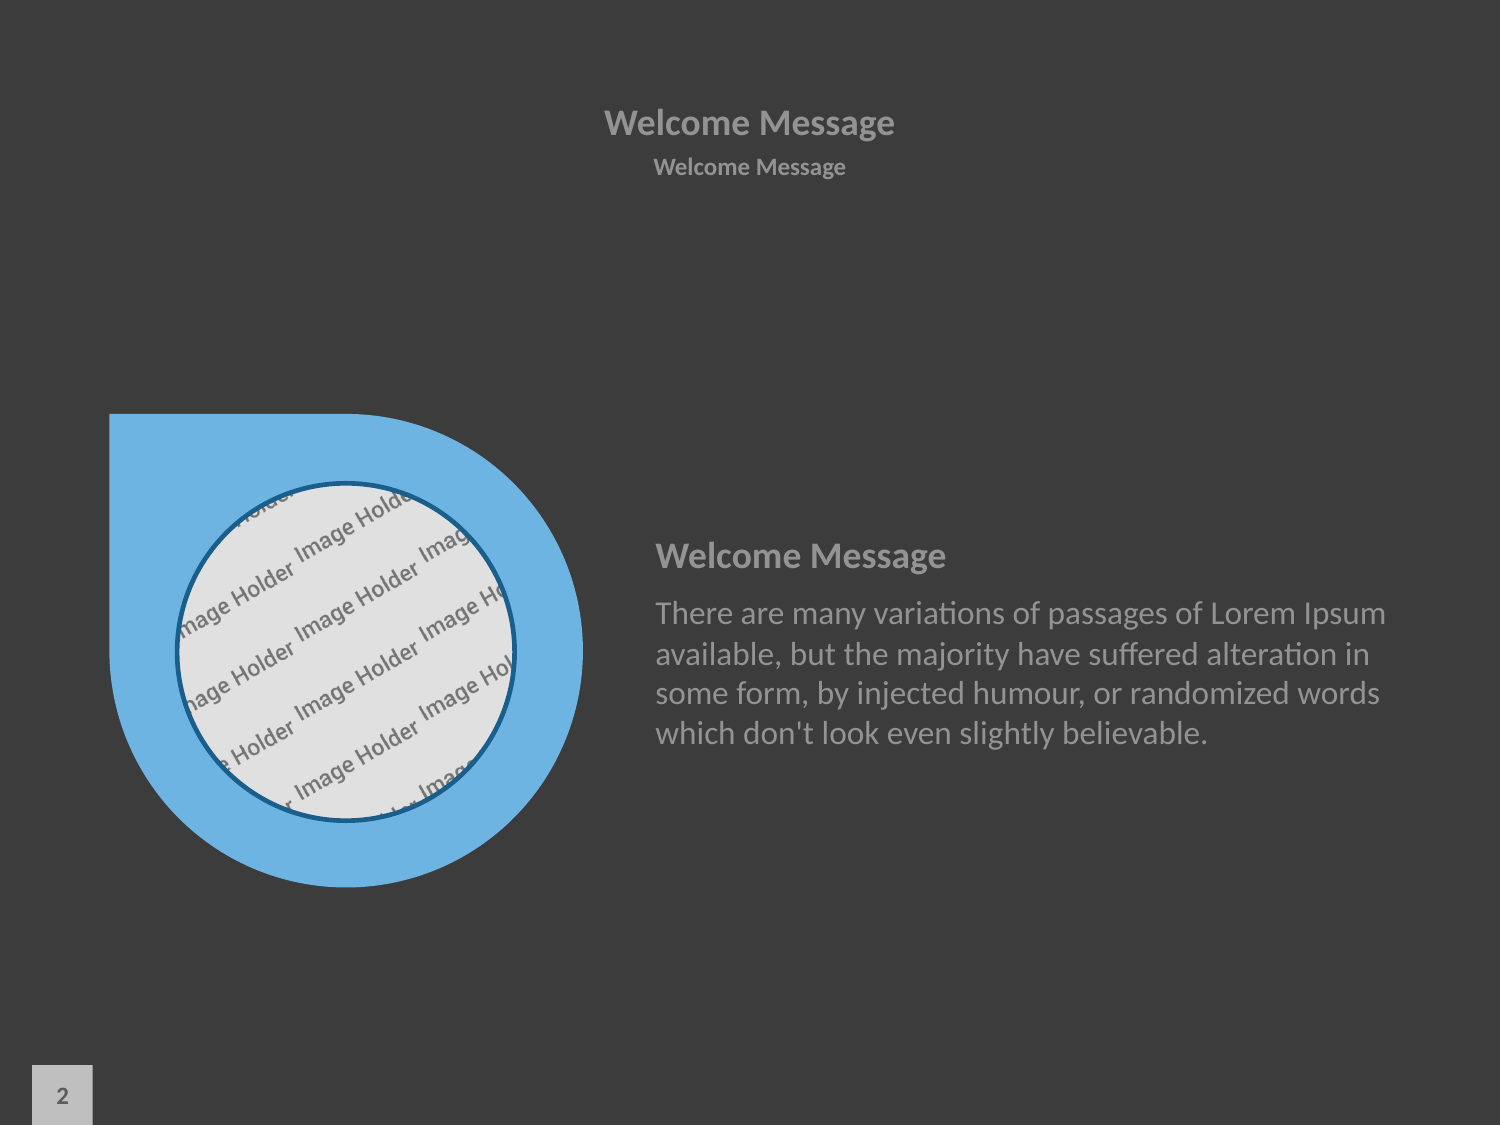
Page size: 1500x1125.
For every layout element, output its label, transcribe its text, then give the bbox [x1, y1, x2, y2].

text_box [107, 411, 586, 815]
picture [176, 483, 515, 821]
text_box Welcome Message [640, 523, 966, 584]
list Welcome Message [412, 149, 1088, 183]
title Welcome Message [287, 91, 1213, 150]
text_box [187, 829, 506, 890]
text_box There are many variations of passages of Lorem Ipsum available, but the majority have suffered alteration in some form, by injected humour, or randomized words which don't look even slightly believable. [640, 584, 1413, 804]
